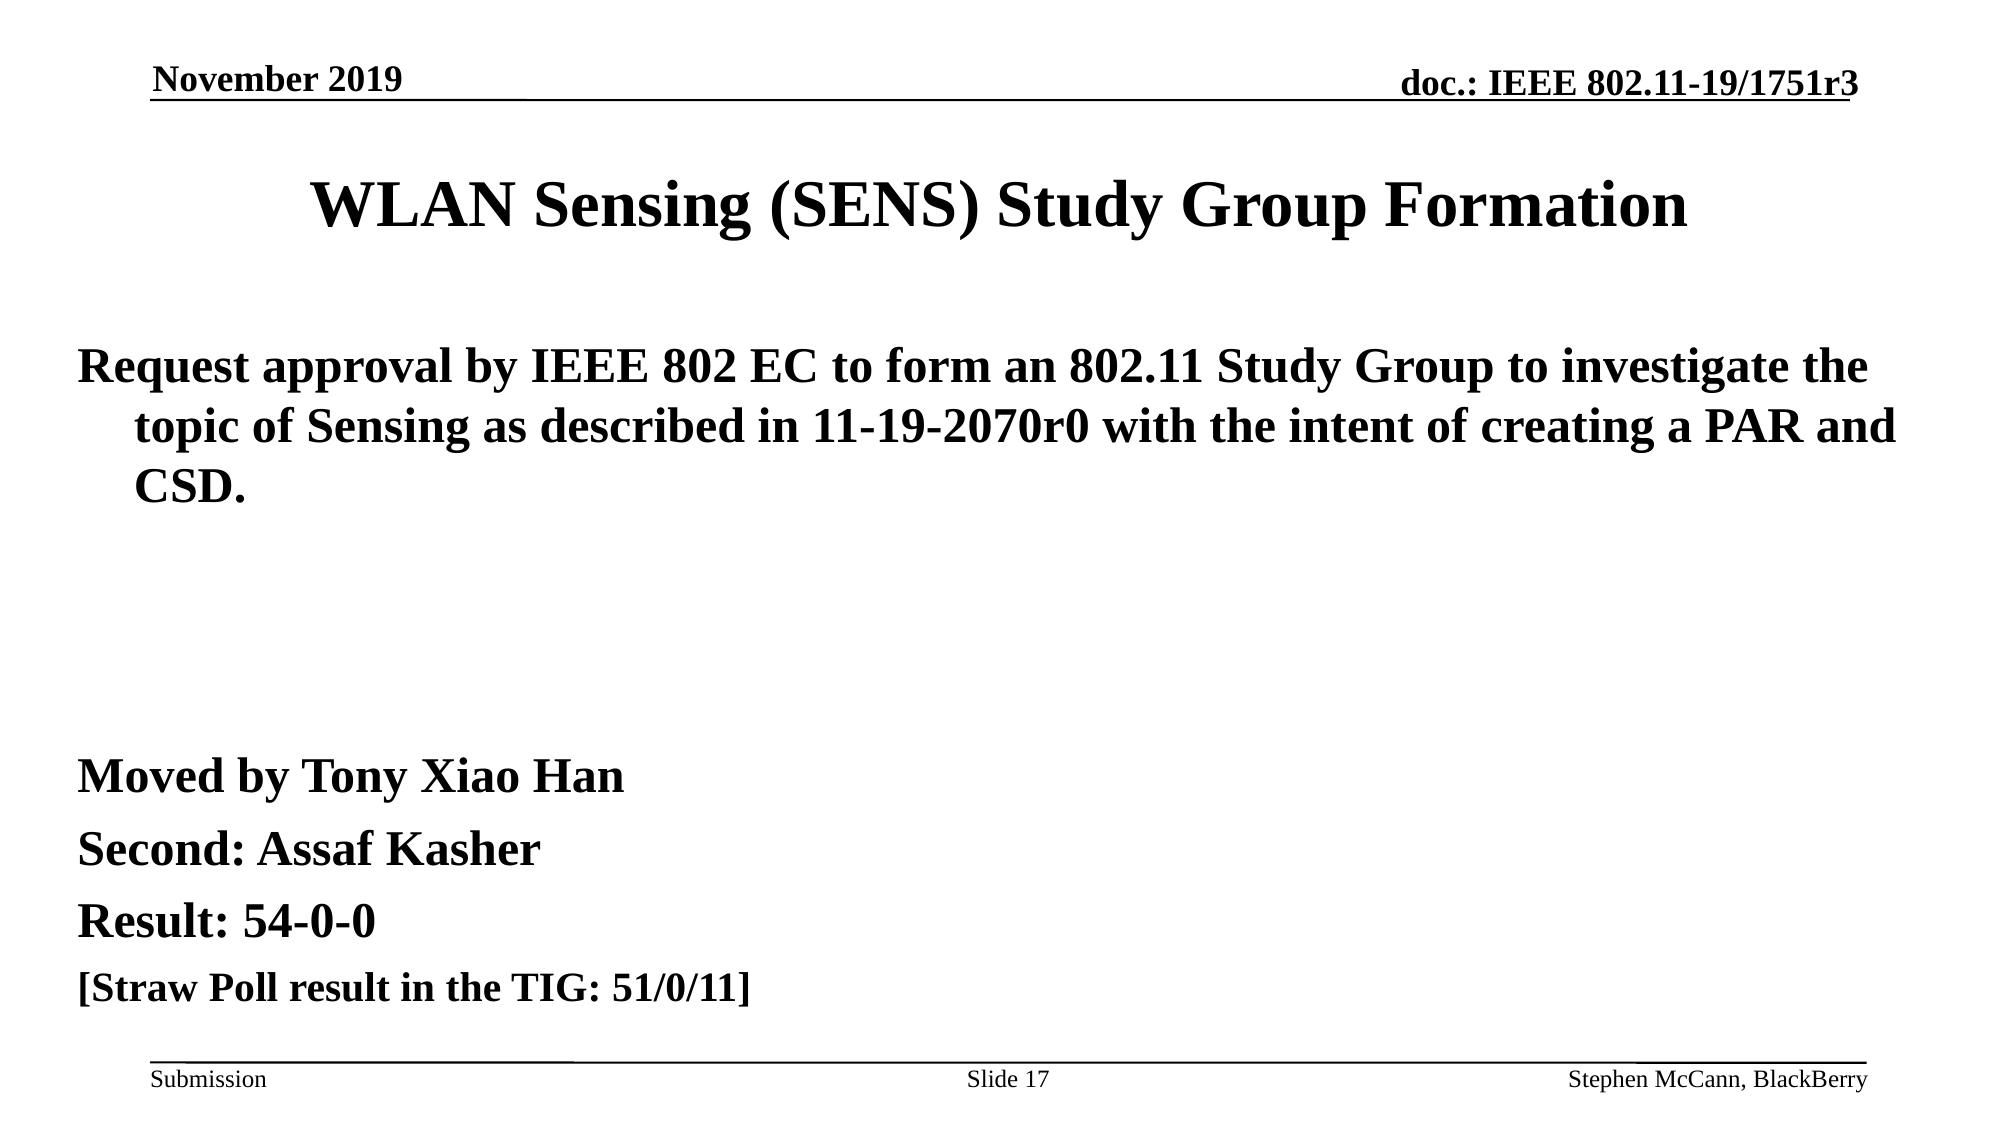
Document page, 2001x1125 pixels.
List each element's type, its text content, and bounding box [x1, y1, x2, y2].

title WLAN Sensing (SENS) Study Group Formation [149, 112, 1850, 288]
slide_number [152, 54, 563, 100]
slide_number Slide 17 [950, 1061, 1067, 1123]
footer Stephen McCann, BlackBerry [1171, 1061, 1869, 1093]
list Request approval by IEEE 802 EC to form an 802.11 Study Group to investigate the topic of Sensing as described in 11-19-2070r0 with the intent of creating a PAR and CSD. Moved by Tony Xiao Han Second: Assaf Kasher Result: 54-0-0 [Straw Poll result in the TIG: 51/0/11] [62, 324, 1913, 1063]
